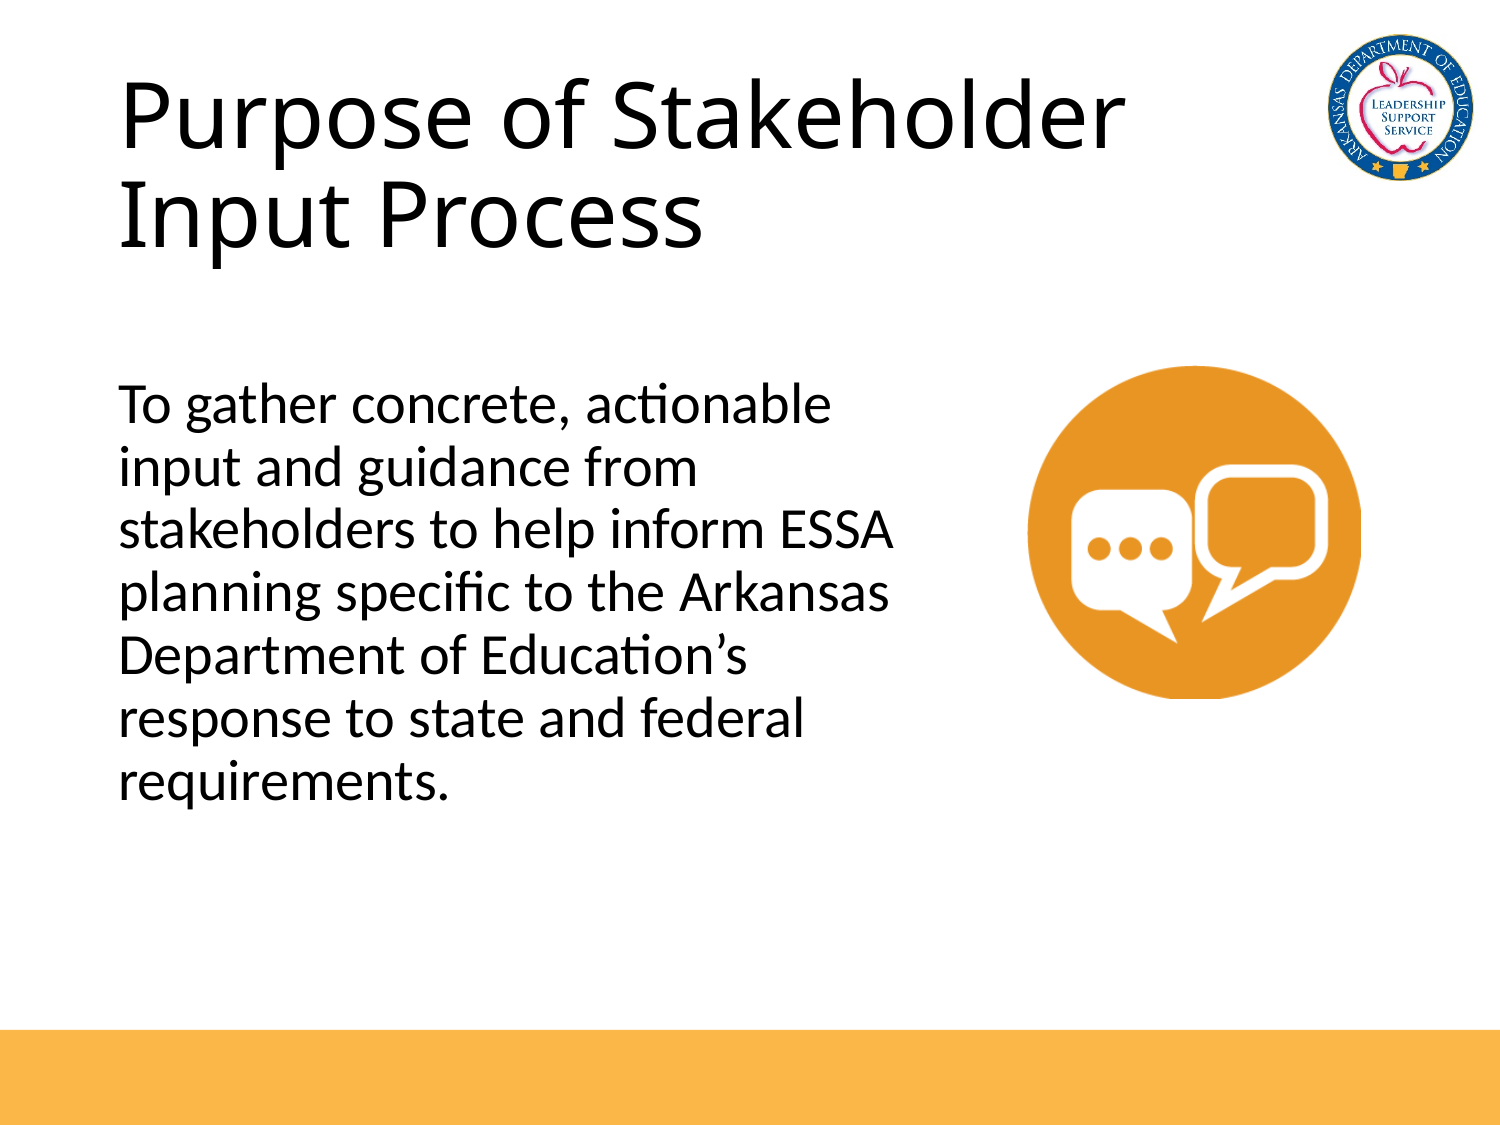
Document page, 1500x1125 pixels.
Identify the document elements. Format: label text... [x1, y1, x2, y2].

picture [1027, 365, 1361, 699]
list To gather concrete, actionable input and guidance from stakeholders to help inform ESSA planning specific to the Arkansas Department of Education’s response to state and federal requirements. [103, 365, 955, 901]
picture [1327, 34, 1478, 181]
title Purpose of Stakeholder Input Process [103, 59, 1397, 278]
